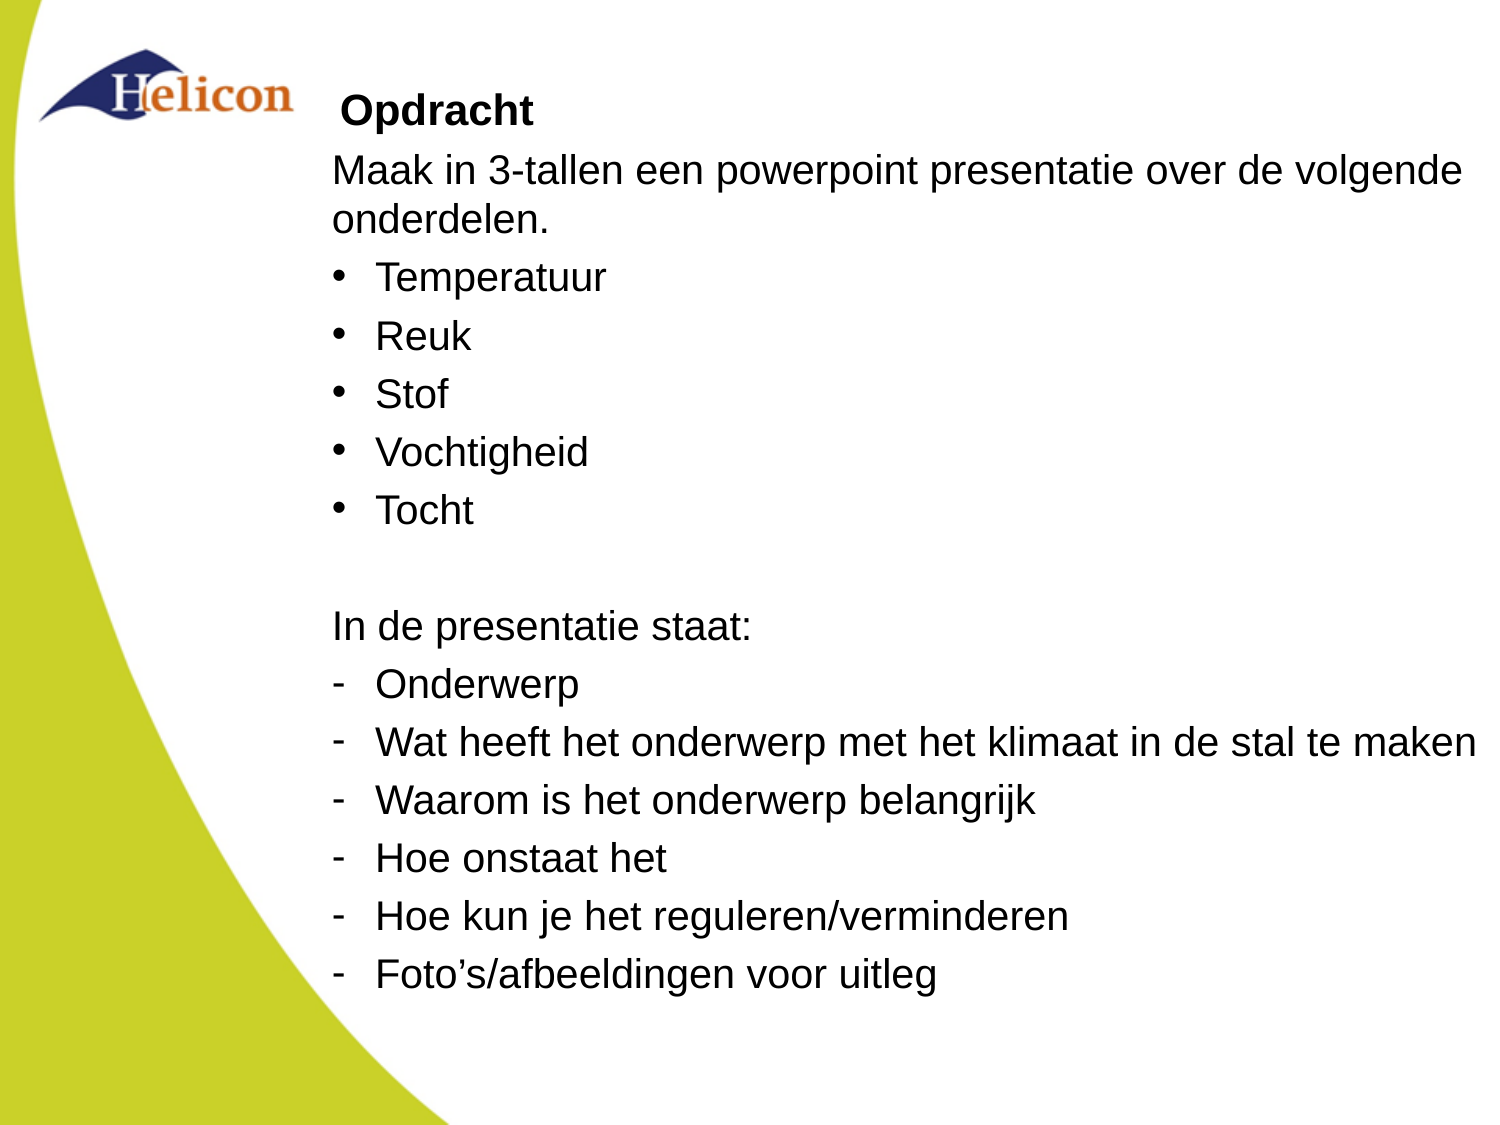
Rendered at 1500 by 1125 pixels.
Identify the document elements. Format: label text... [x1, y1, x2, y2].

list Maak in 3-tallen een powerpoint presentatie over de volgende onderdelen. Temperatuur Reuk Stof Vochtigheid Tocht In de presentatie staat: Onderwerp Wat heeft het onderwerp met het klimaat in de stal te maken Waarom is het onderwerp belangrijk Hoe onstaat het Hoe kun je het reguleren/verminderen Foto’s/afbeeldingen voor uitleg [316, 135, 1500, 1032]
title Opdracht [324, 54, 1415, 135]
picture [0, 0, 1500, 1125]
